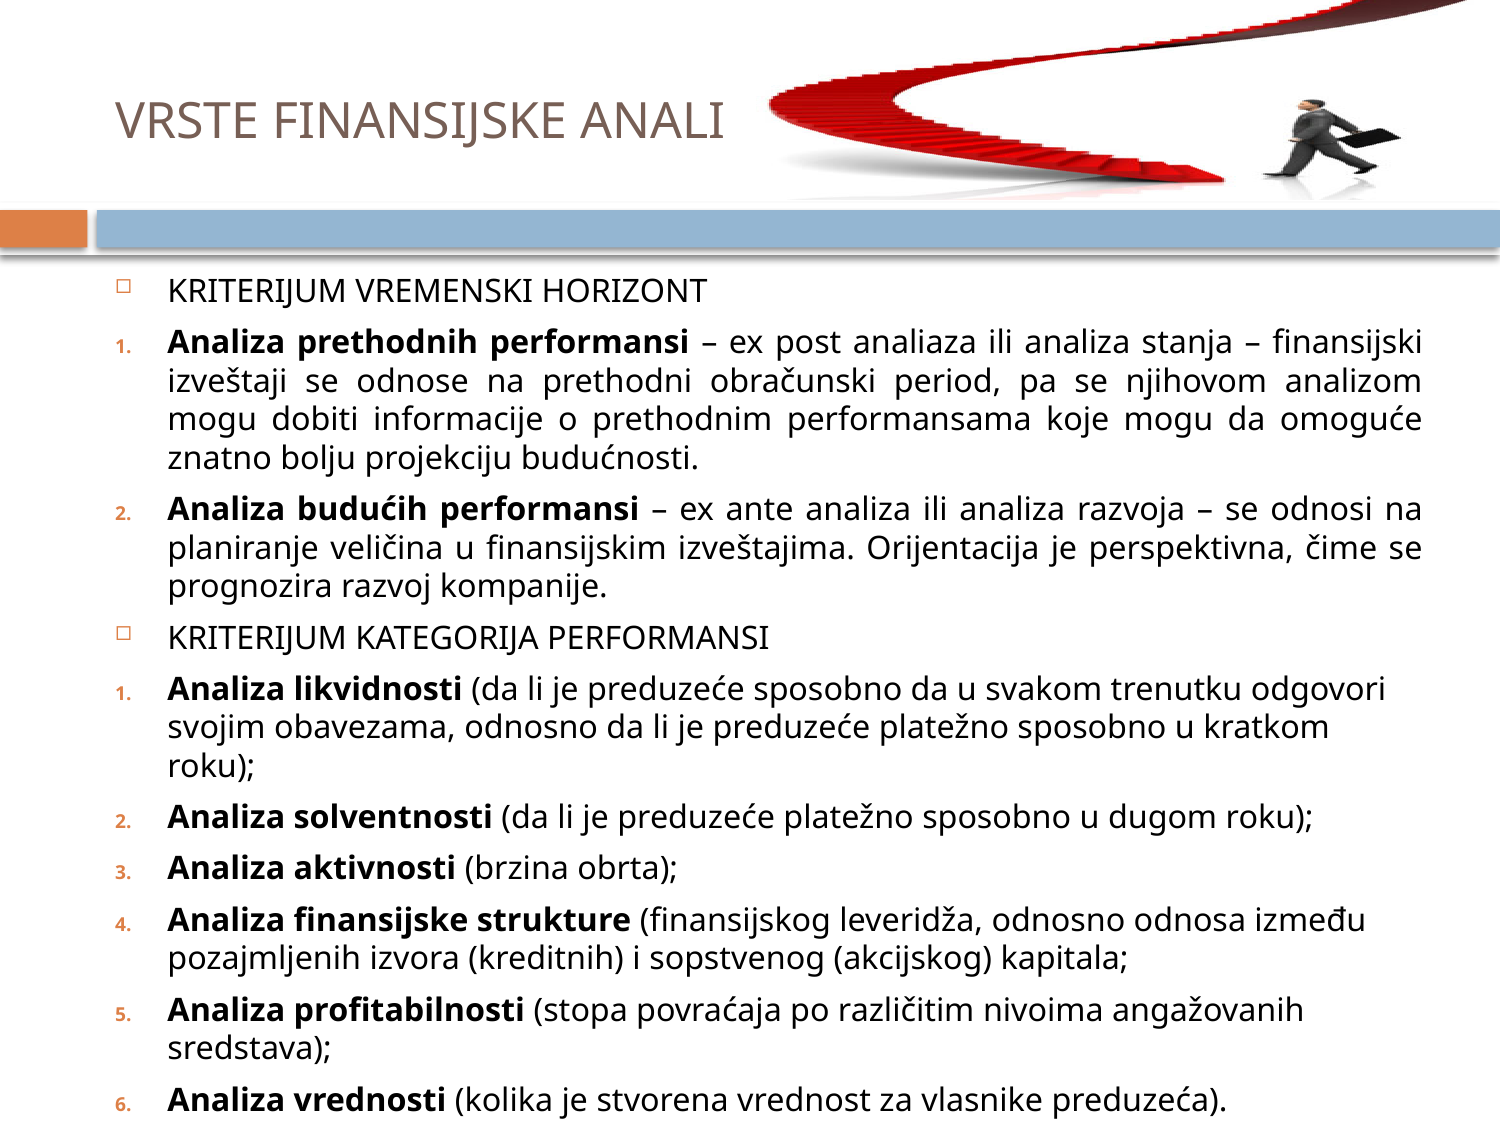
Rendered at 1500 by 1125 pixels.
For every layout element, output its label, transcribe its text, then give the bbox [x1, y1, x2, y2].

list KRITERIJUM VREMENSKI HORIZONT Analiza prethodnih performansi – ex post analiaza ili analiza stanja – finansijski izveštaji se odnose na prethodni obračunski period, pa se njihovom analizom mogu dobiti informacije o prethodnim performansama koje mogu da omoguće znatno bolju projekciju budućnosti. Analiza budućih performansi – ex ante analiza ili analiza razvoja – se odnosi na planiranje veličina u finansijskim izveštajima. Orijentacija je perspektivna, čime se prognozira razvoj kompanije. KRITERIJUM KATEGORIJA PERFORMANSI Analiza likvidnosti (da li je preduzeće sposobno da u svakom trenutku odgovori svojim obavezama, odnosno da li je preduzeće platežno sposobno u kratkom roku); Analiza solventnosti (da li je preduzeće platežno sposobno u dugom roku); Analiza aktivnosti (brzina obrta); Analiza finansijske strukture (finansijskog leveridža, odnosno odnosa između pozajmljenih izvora (kreditnih) i sopstvenog (akcijskog) kapitala; Analiza profitabilnosti (stopa povraćaja po različitim nivoima angažovanih sredstava); Analiza vrednosti (kolika je stvorena vrednost za vlasnike preduzeća). [100, 262, 1438, 1125]
title VRSTE FINANSIJSKE ANALIZE [100, 37, 718, 200]
picture [724, 0, 1500, 201]
